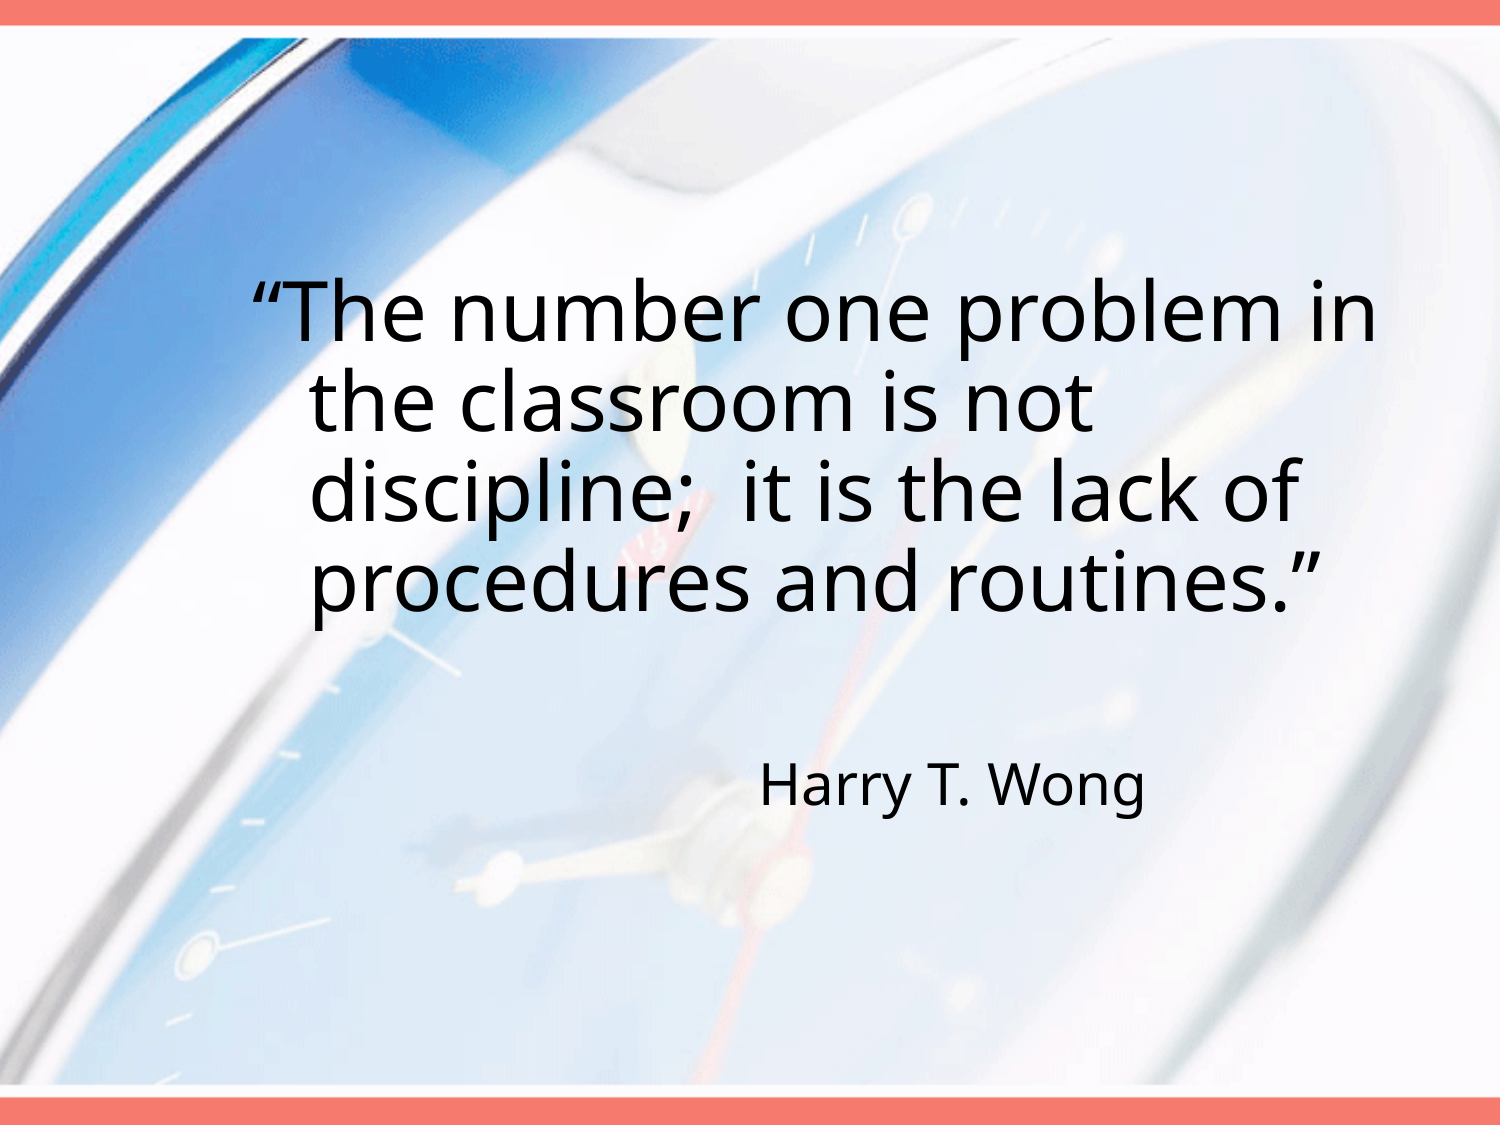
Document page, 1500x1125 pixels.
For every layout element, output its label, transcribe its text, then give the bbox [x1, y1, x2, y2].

picture [0, 0, 1500, 1125]
list “The number one problem in the classroom is not discipline; it is the lack of procedures and routines.” Harry T. Wong [237, 262, 1425, 1006]
